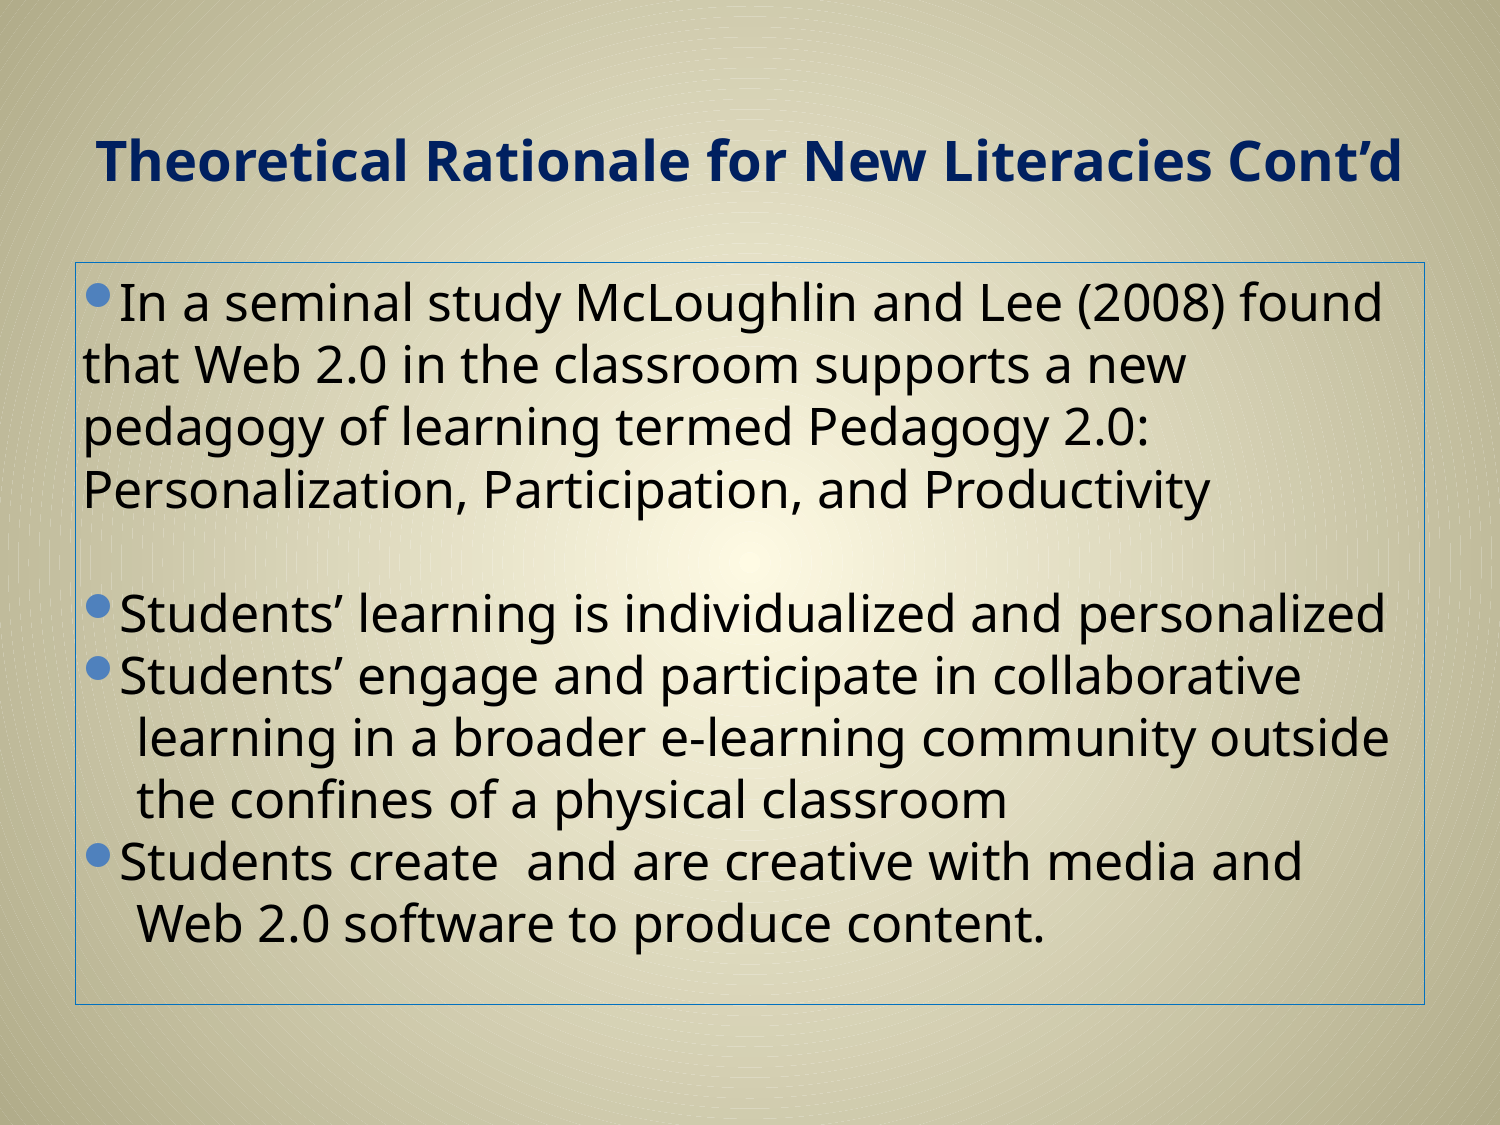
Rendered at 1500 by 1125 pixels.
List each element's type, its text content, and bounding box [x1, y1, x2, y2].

title Theoretical Rationale for New Literacies Cont’d [75, 50, 1425, 200]
list In a seminal study McLoughlin and Lee (2008) found that Web 2.0 in the classroom supports a new pedagogy of learning termed Pedagogy 2.0: Personalization, Participation, and Productivity Students’ learning is individualized and personalized Students’ engage and participate in collaborative learning in a broader e-learning community outside the confines of a physical classroom Students create and are creative with media and Web 2.0 software to produce content. [75, 262, 1425, 1005]
